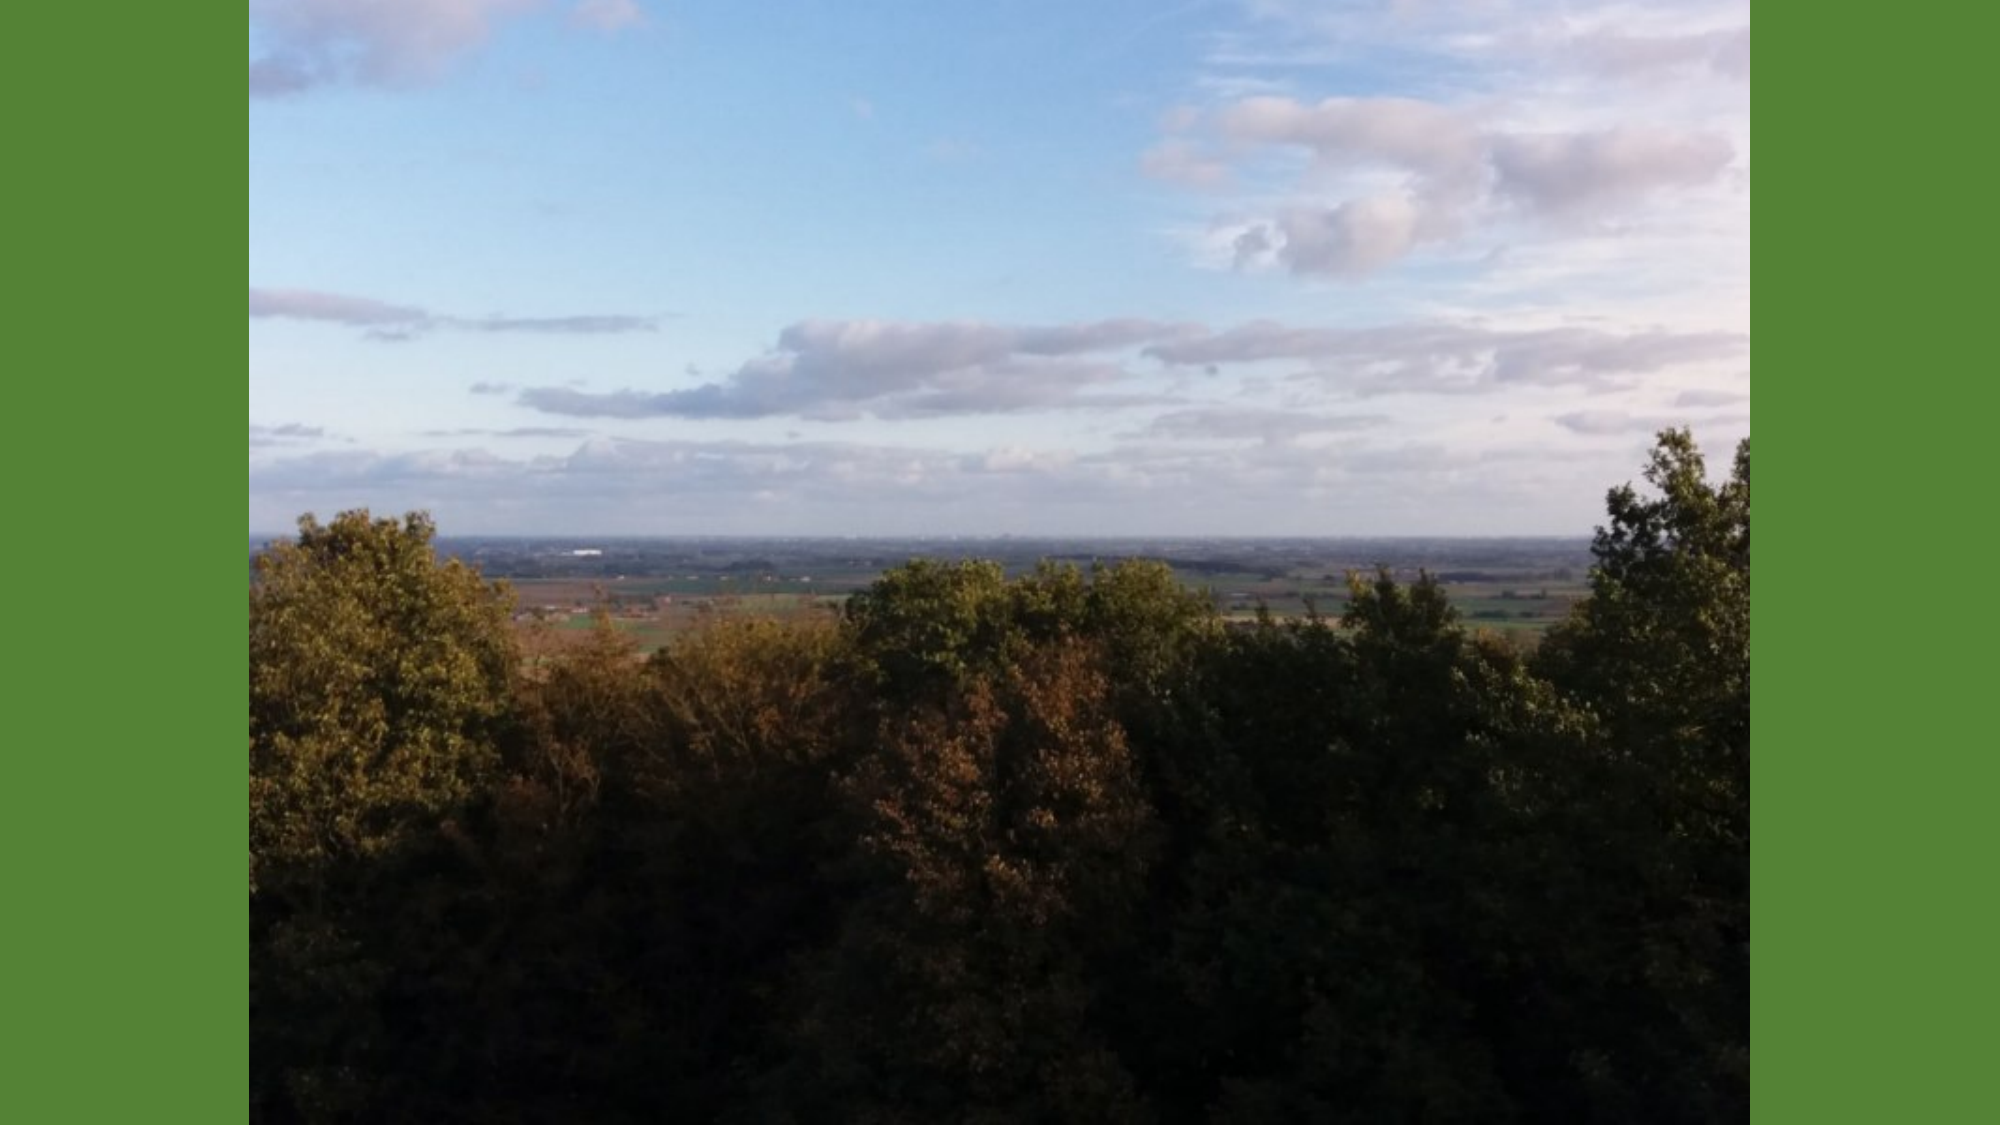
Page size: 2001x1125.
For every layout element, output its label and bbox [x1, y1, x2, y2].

picture [249, 0, 1750, 1125]
